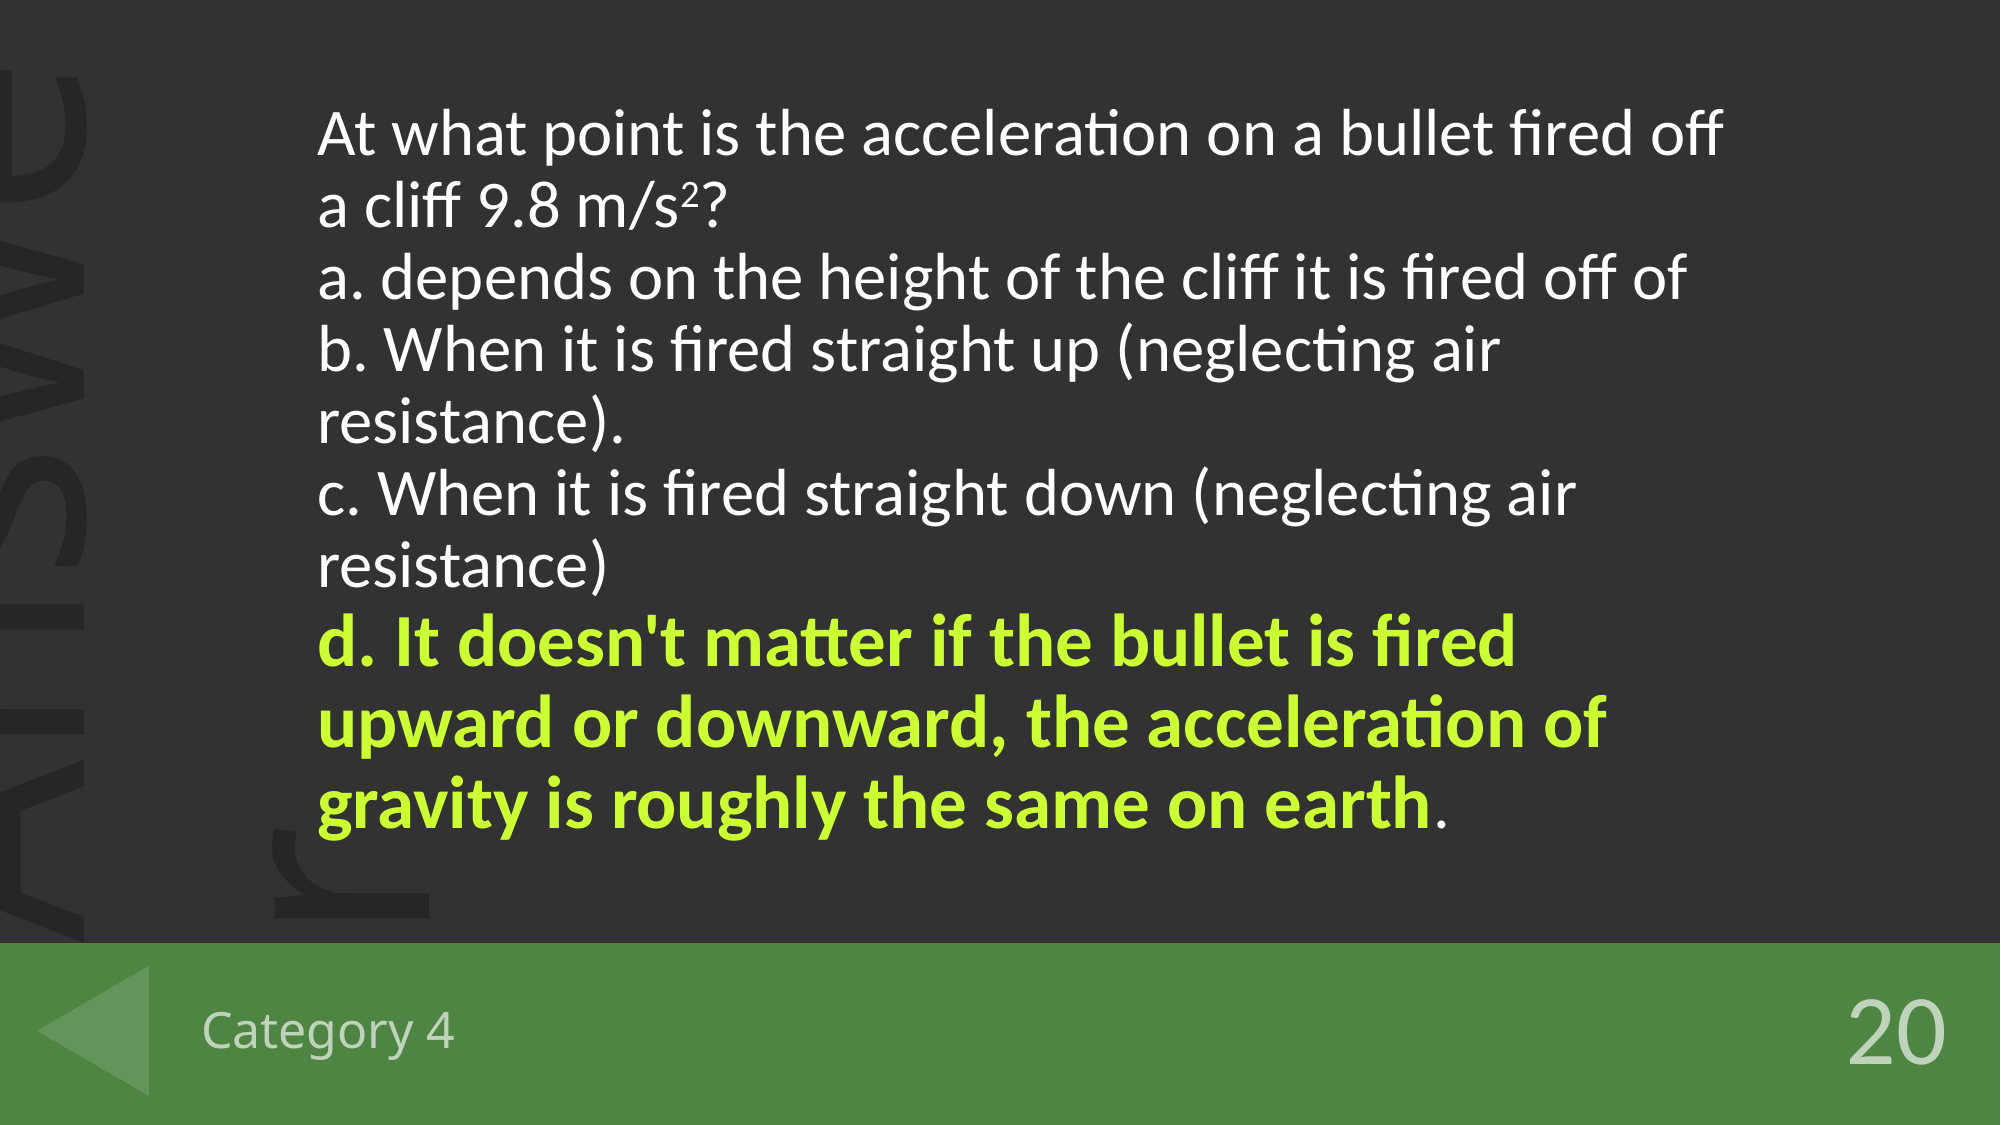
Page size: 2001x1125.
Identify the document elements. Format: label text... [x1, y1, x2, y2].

title Category 4 [185, 967, 1494, 1097]
list At what point is the acceleration on a bullet fired off a cliff 9.8 m/s2? a. depends on the height of the cliff it is fired off of b. When it is fired straight up (neglecting air resistance). c. When it is fired straight down (neglecting air resistance) d. It doesn't matter if the bullet is fired upward or downward, the acceleration of gravity is roughly the same on earth. [302, 307, 1760, 636]
list 20 [1494, 967, 1963, 1097]
